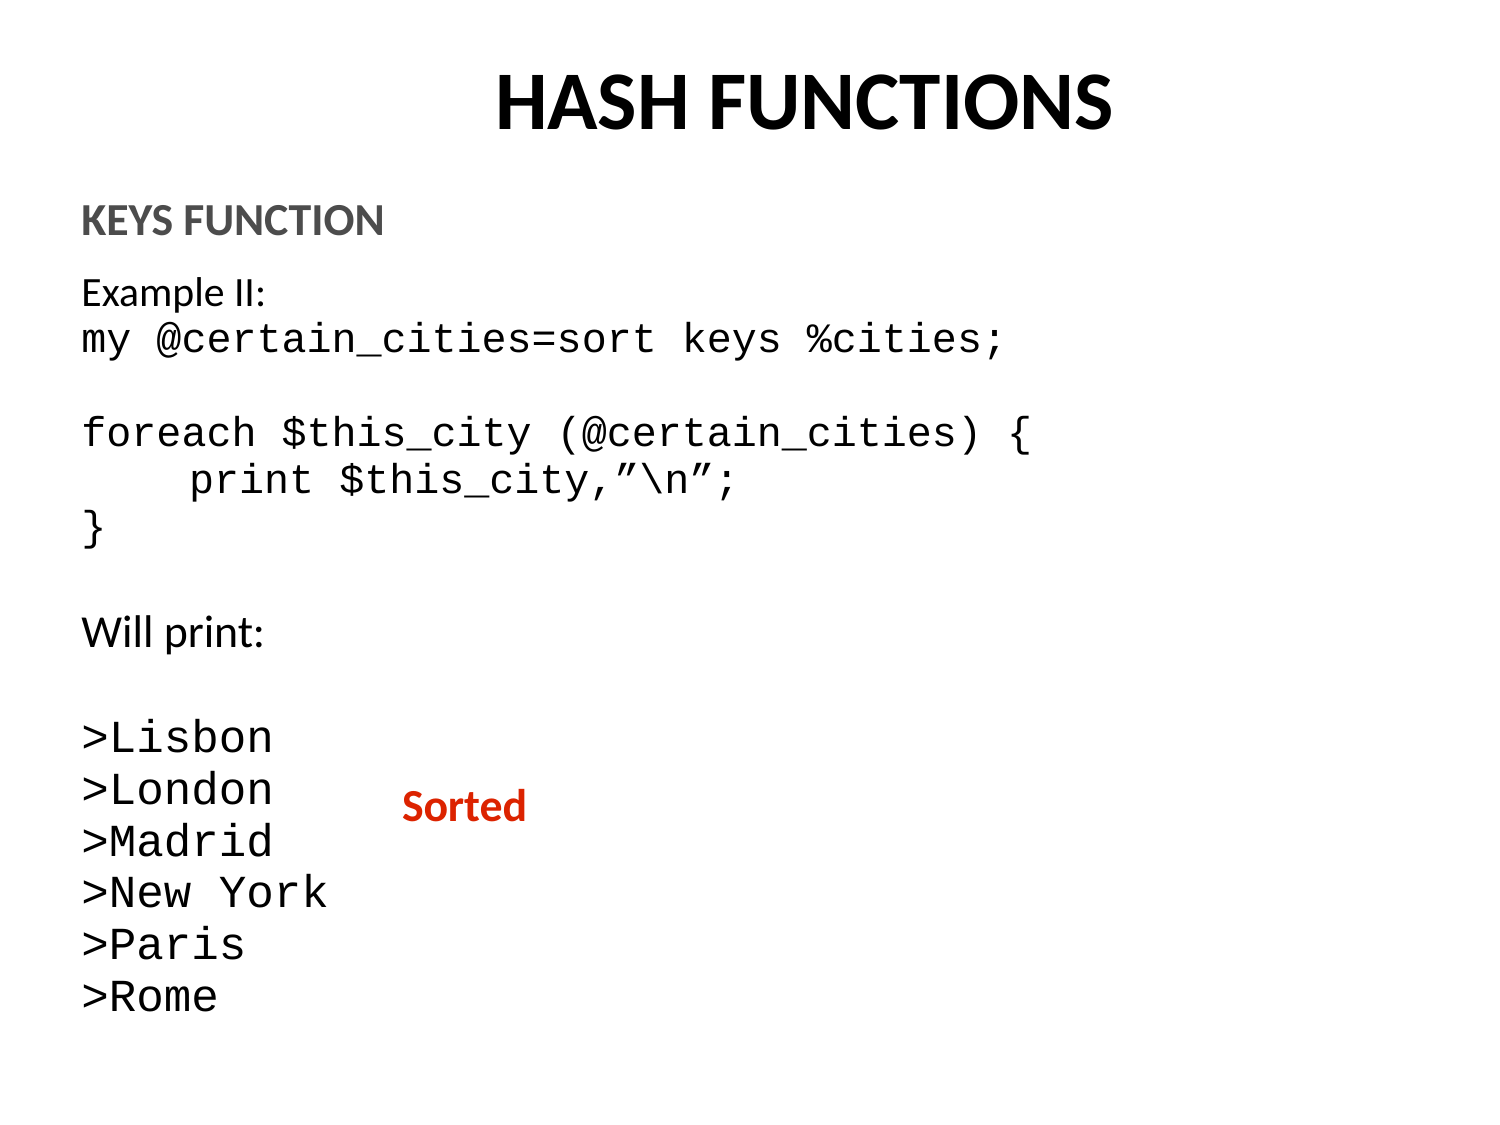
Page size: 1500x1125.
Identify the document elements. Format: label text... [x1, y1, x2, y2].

text_box HASH FUNCTIONS [419, 33, 1190, 141]
text_box KEYS FUNCTION Example II: my @certain_cities=sort keys %cities; foreach $this_city (@certain_cities) { print $this_city,”\n”; } Will print: >Lisbon >London >Madrid >New York >Paris >Rome [67, 183, 1395, 1035]
text_box Sorted [388, 765, 560, 830]
